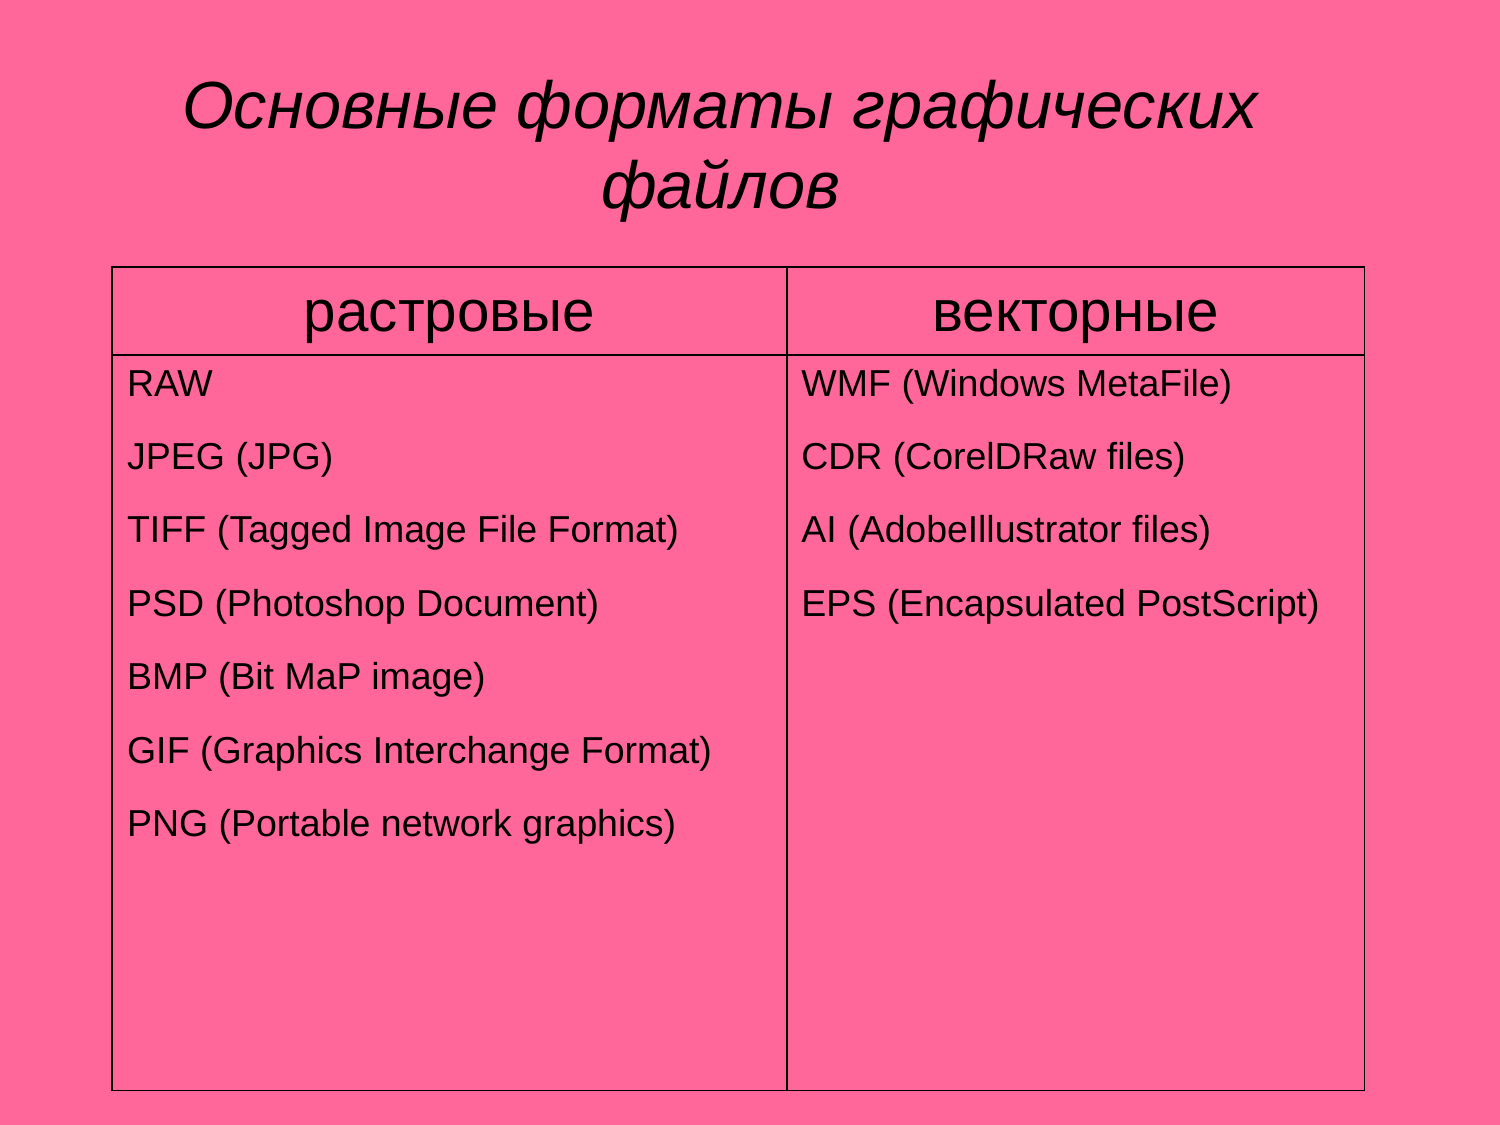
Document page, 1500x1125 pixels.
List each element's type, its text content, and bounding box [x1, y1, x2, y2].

table_cell RAW JPEG (JPG) TIFF (Tagged Image File Format) PSD (Photoshop Document) BMP (Bit MaP image) GIF (Graphics Interchange Format) PNG (Portable network graphics) [113, 356, 786, 1090]
table_header векторные [788, 268, 1364, 354]
table_cell WMF (Windows MetaFile) CDR (CorelDRaw files) AI (AdobeIllustrator files) EPS (Encapsulated PostScript) [788, 356, 1364, 1090]
table_header растровые [113, 268, 786, 354]
text_box Основные форматы графических файлов [76, 54, 1365, 230]
